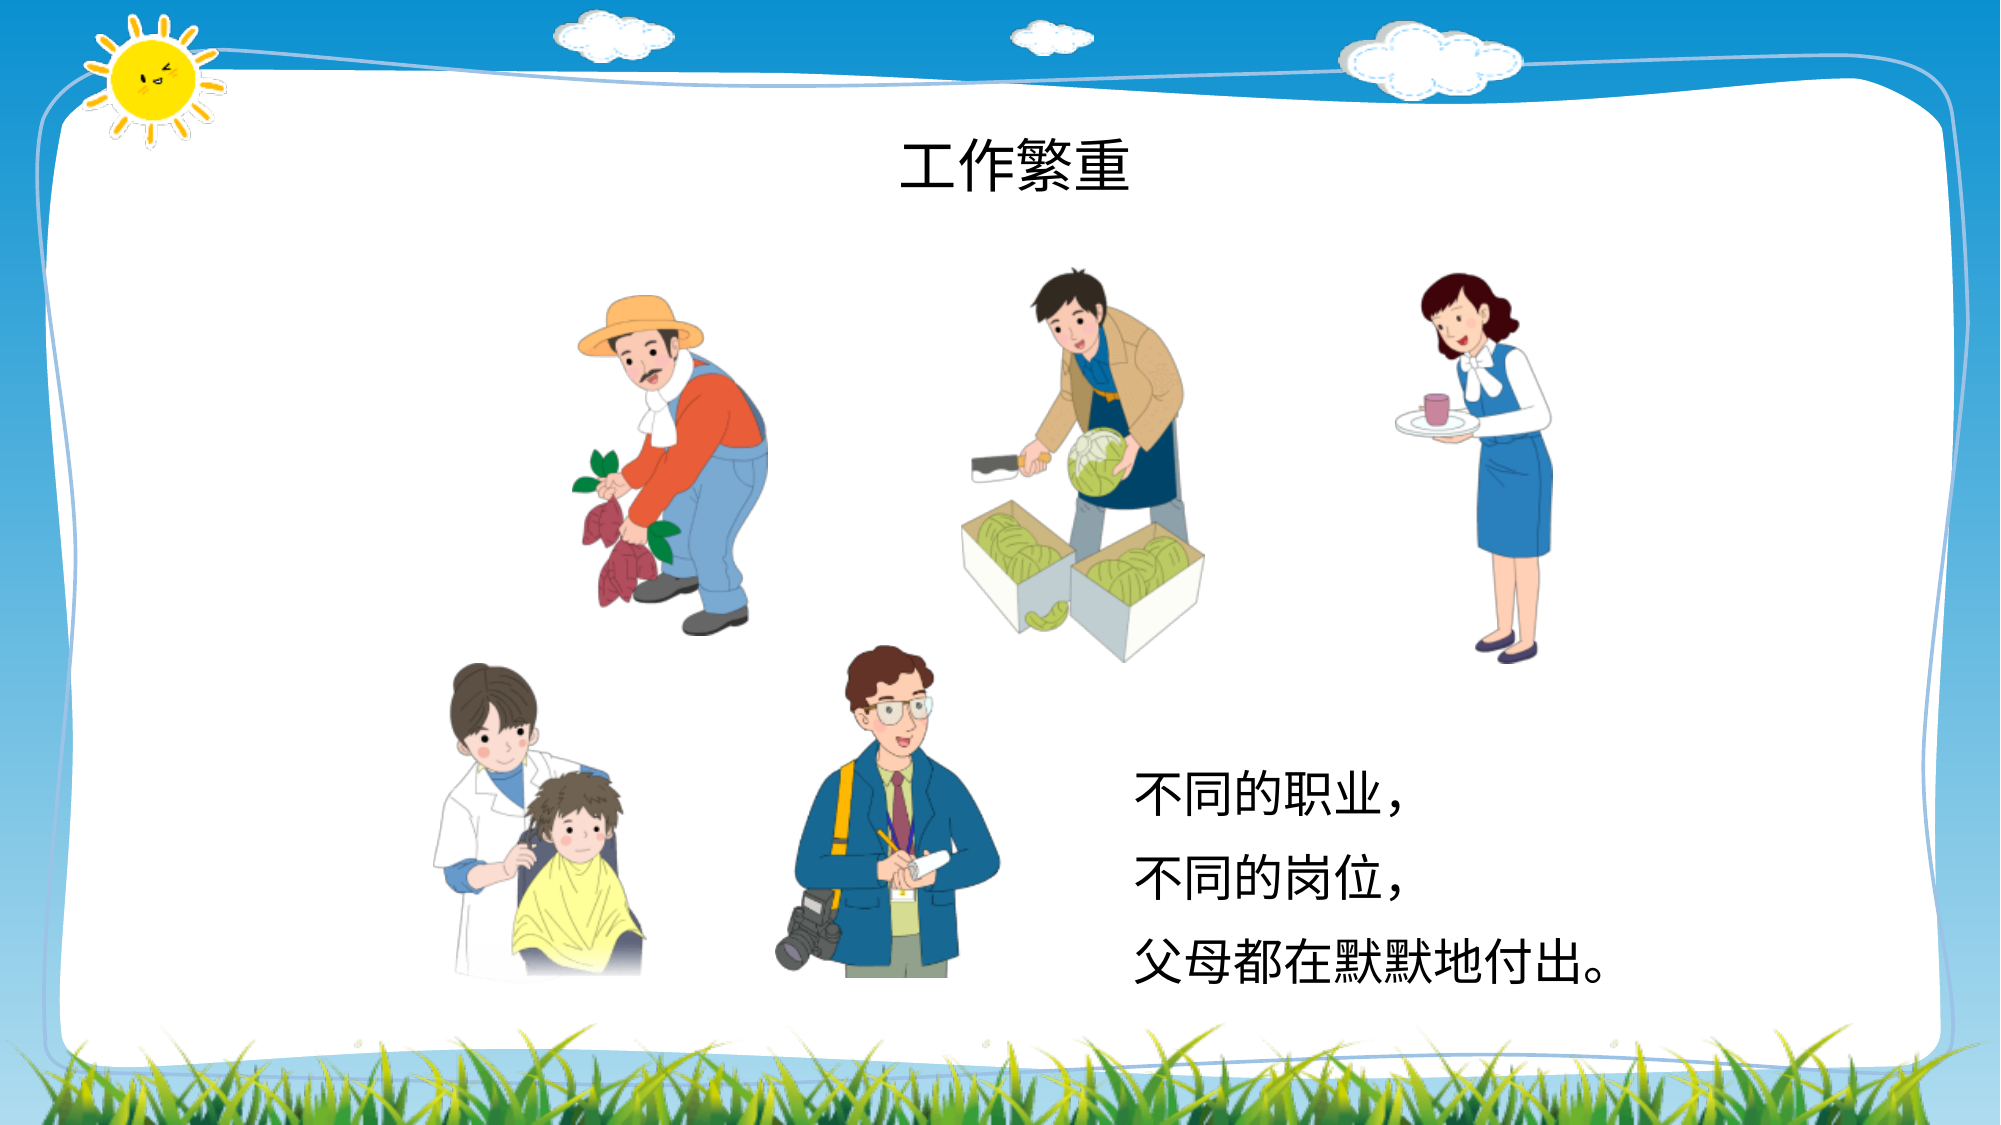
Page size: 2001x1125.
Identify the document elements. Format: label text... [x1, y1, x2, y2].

picture [572, 295, 768, 636]
picture [3, 1023, 2001, 1125]
text_box 工作繁重 [841, 113, 1159, 209]
picture [1010, 20, 1094, 56]
picture [75, 14, 230, 152]
picture [1338, 21, 1524, 101]
picture [775, 267, 1205, 979]
picture [553, 9, 675, 63]
picture [433, 663, 647, 984]
text_box 不同的职业， 不同的岗位， 父母都在默默地付出。 [1118, 730, 1638, 998]
picture [1395, 267, 1553, 664]
